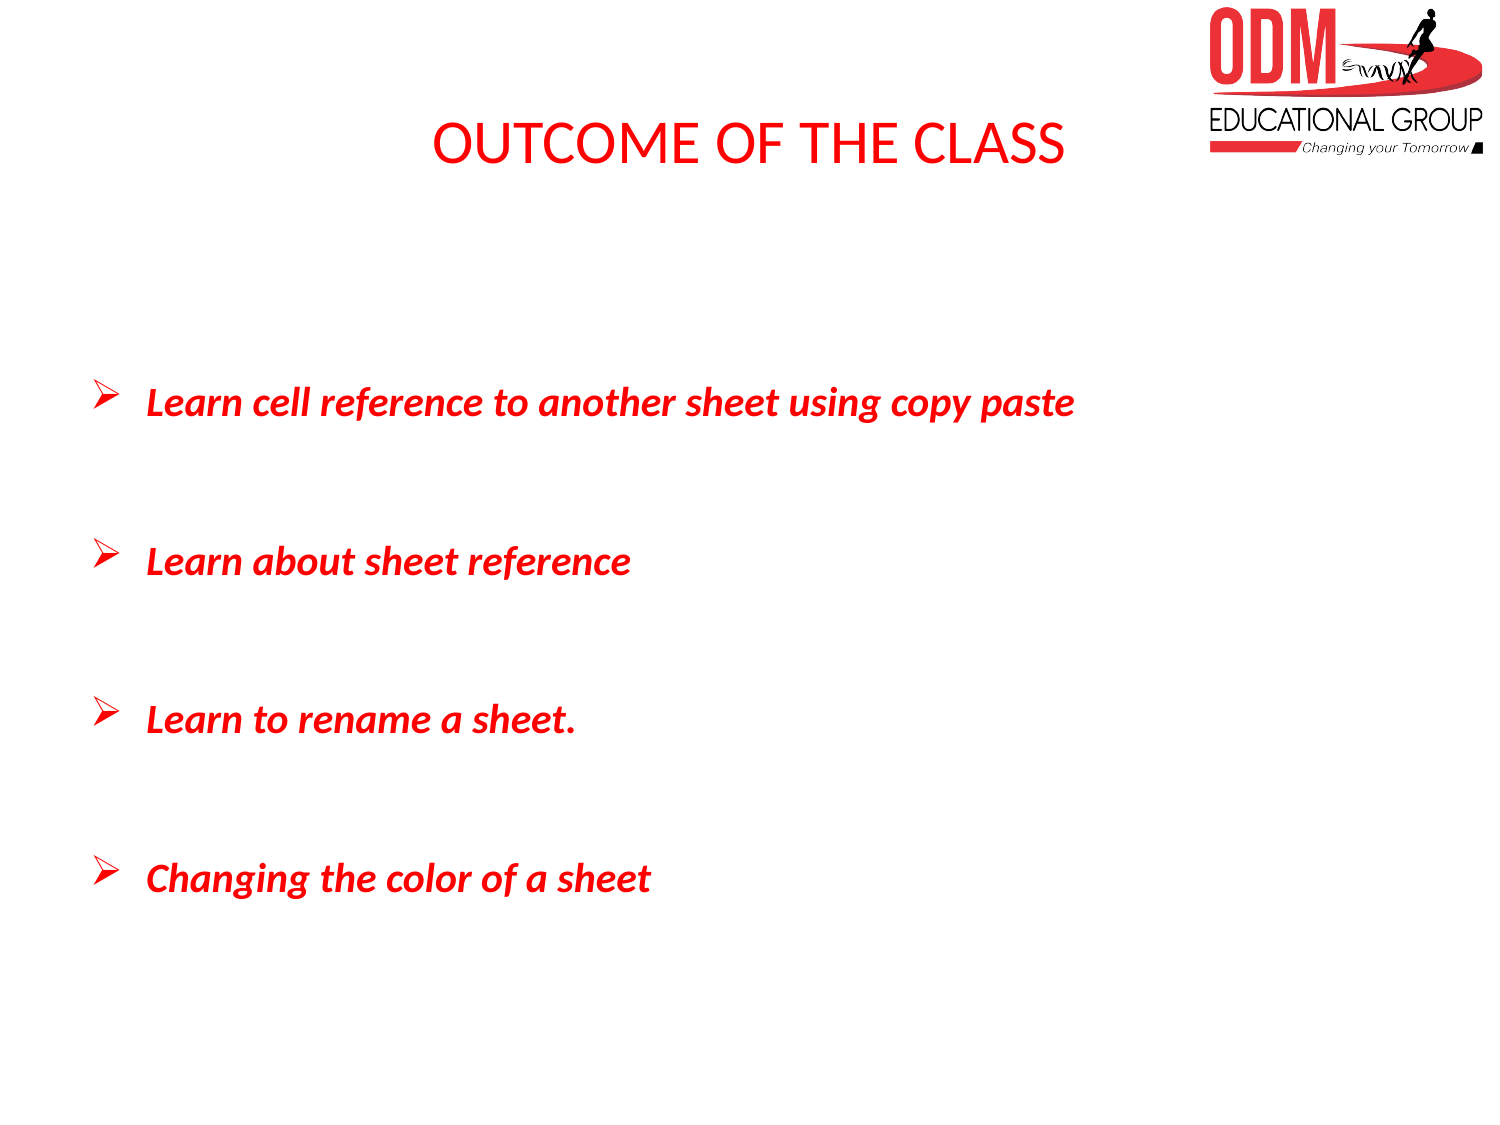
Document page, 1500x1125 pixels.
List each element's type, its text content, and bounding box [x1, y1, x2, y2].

list Learn cell reference to another sheet using copy paste Learn about sheet reference Learn to rename a sheet. Changing the color of a sheet [75, 267, 1425, 1010]
title OUTCOME OF THE CLASS [75, 45, 1425, 233]
picture [1210, 6, 1483, 156]
